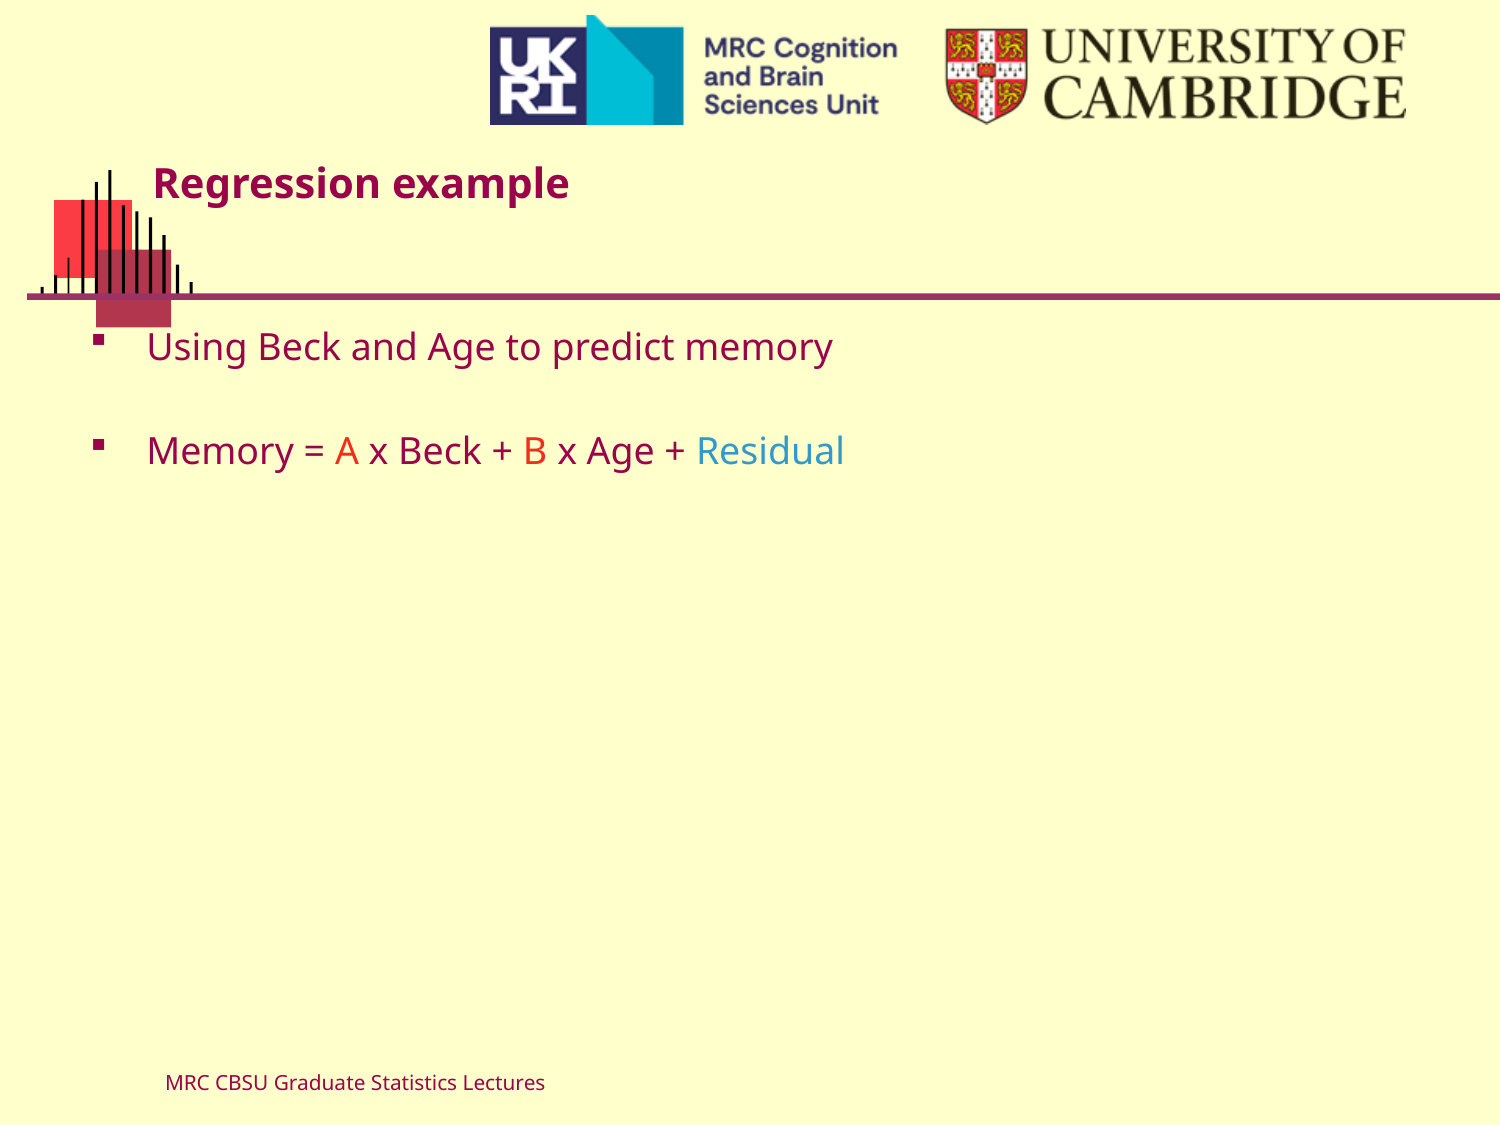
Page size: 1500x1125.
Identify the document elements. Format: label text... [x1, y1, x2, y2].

title Regression example [137, 137, 988, 233]
list Using Beck and Age to predict memory Memory = A x Beck + B x Age + Residual [75, 262, 1425, 1038]
footer MRC CBSU Graduate Statistics Lectures [149, 1062, 988, 1101]
picture [490, 15, 1406, 125]
